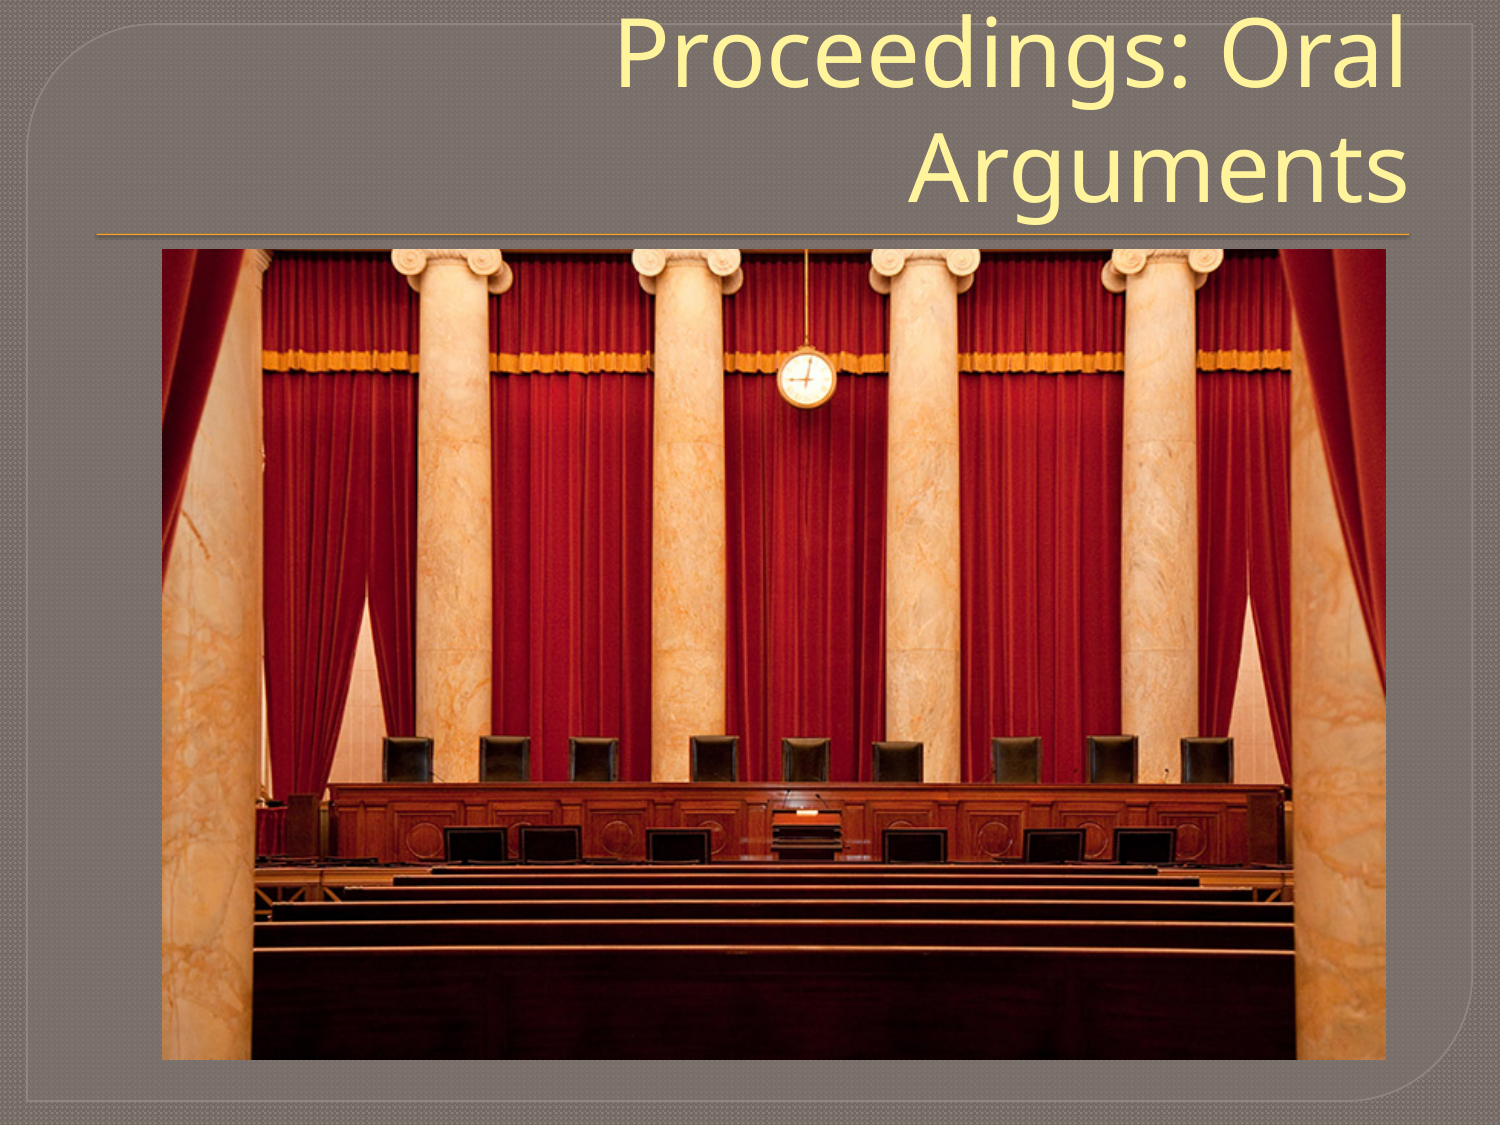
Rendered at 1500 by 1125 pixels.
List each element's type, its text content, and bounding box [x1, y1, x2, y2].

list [161, 249, 1386, 1061]
title Proceedings: Oral Arguments [75, 41, 1425, 230]
